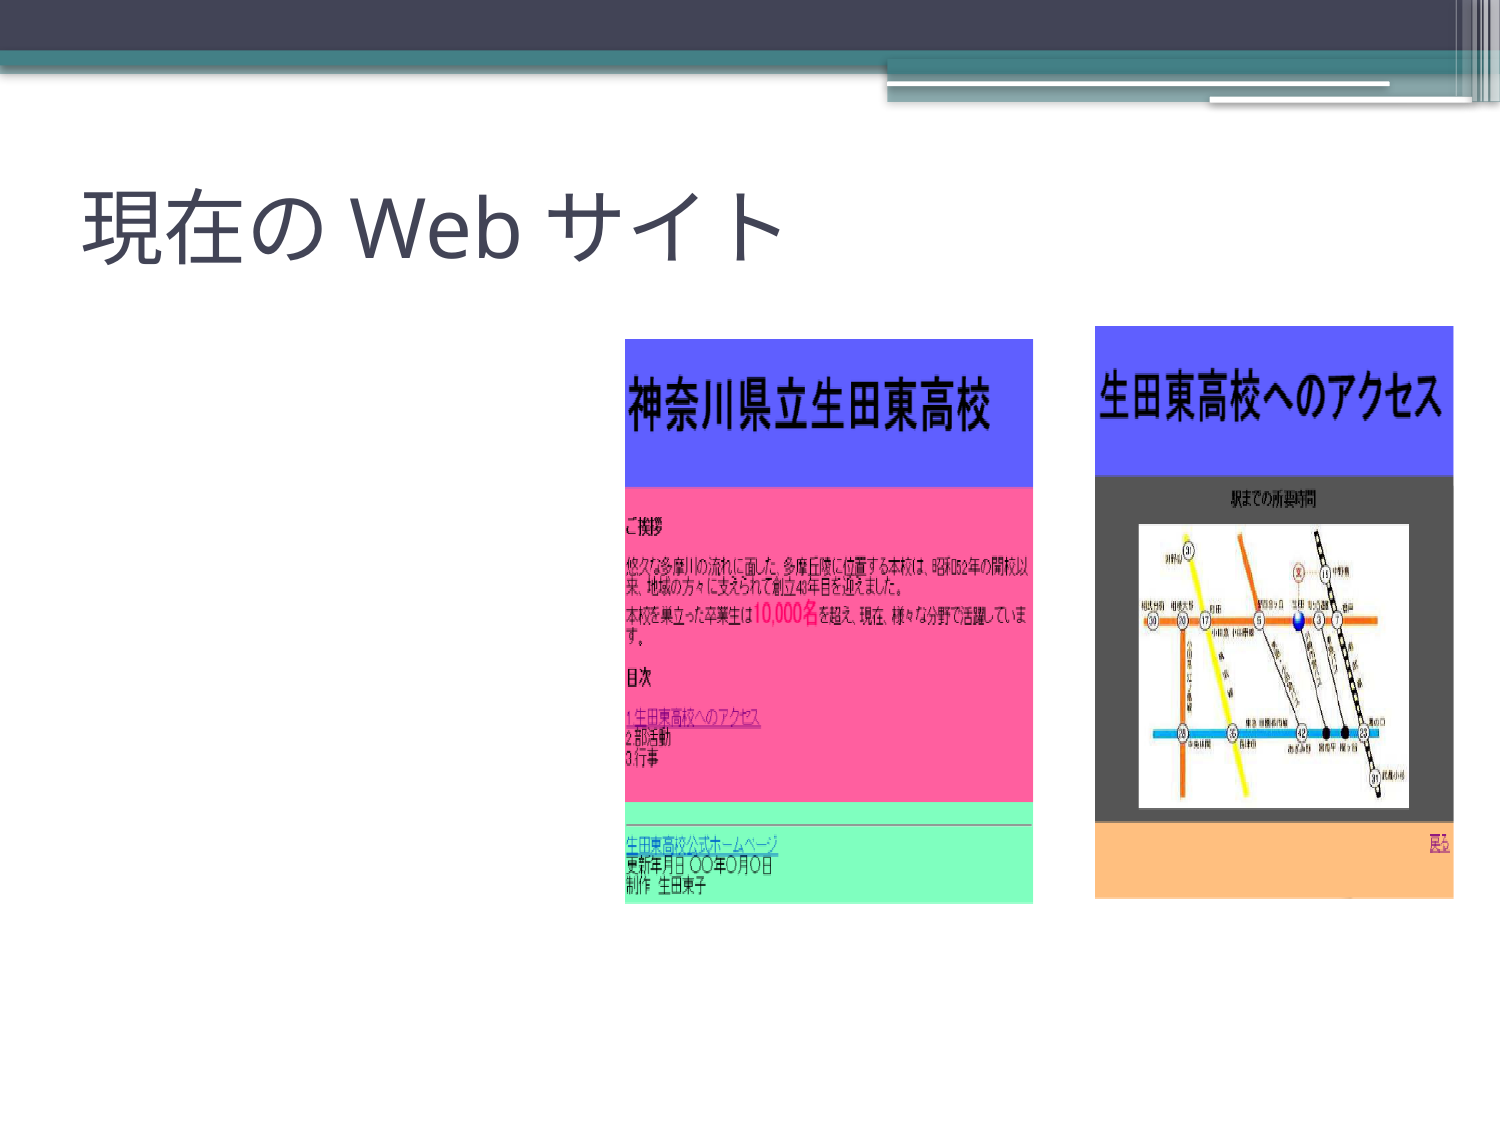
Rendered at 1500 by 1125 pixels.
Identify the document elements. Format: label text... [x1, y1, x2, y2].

title 現在のWebサイト [64, 137, 1415, 313]
picture [1095, 325, 1454, 900]
picture [625, 339, 1035, 904]
